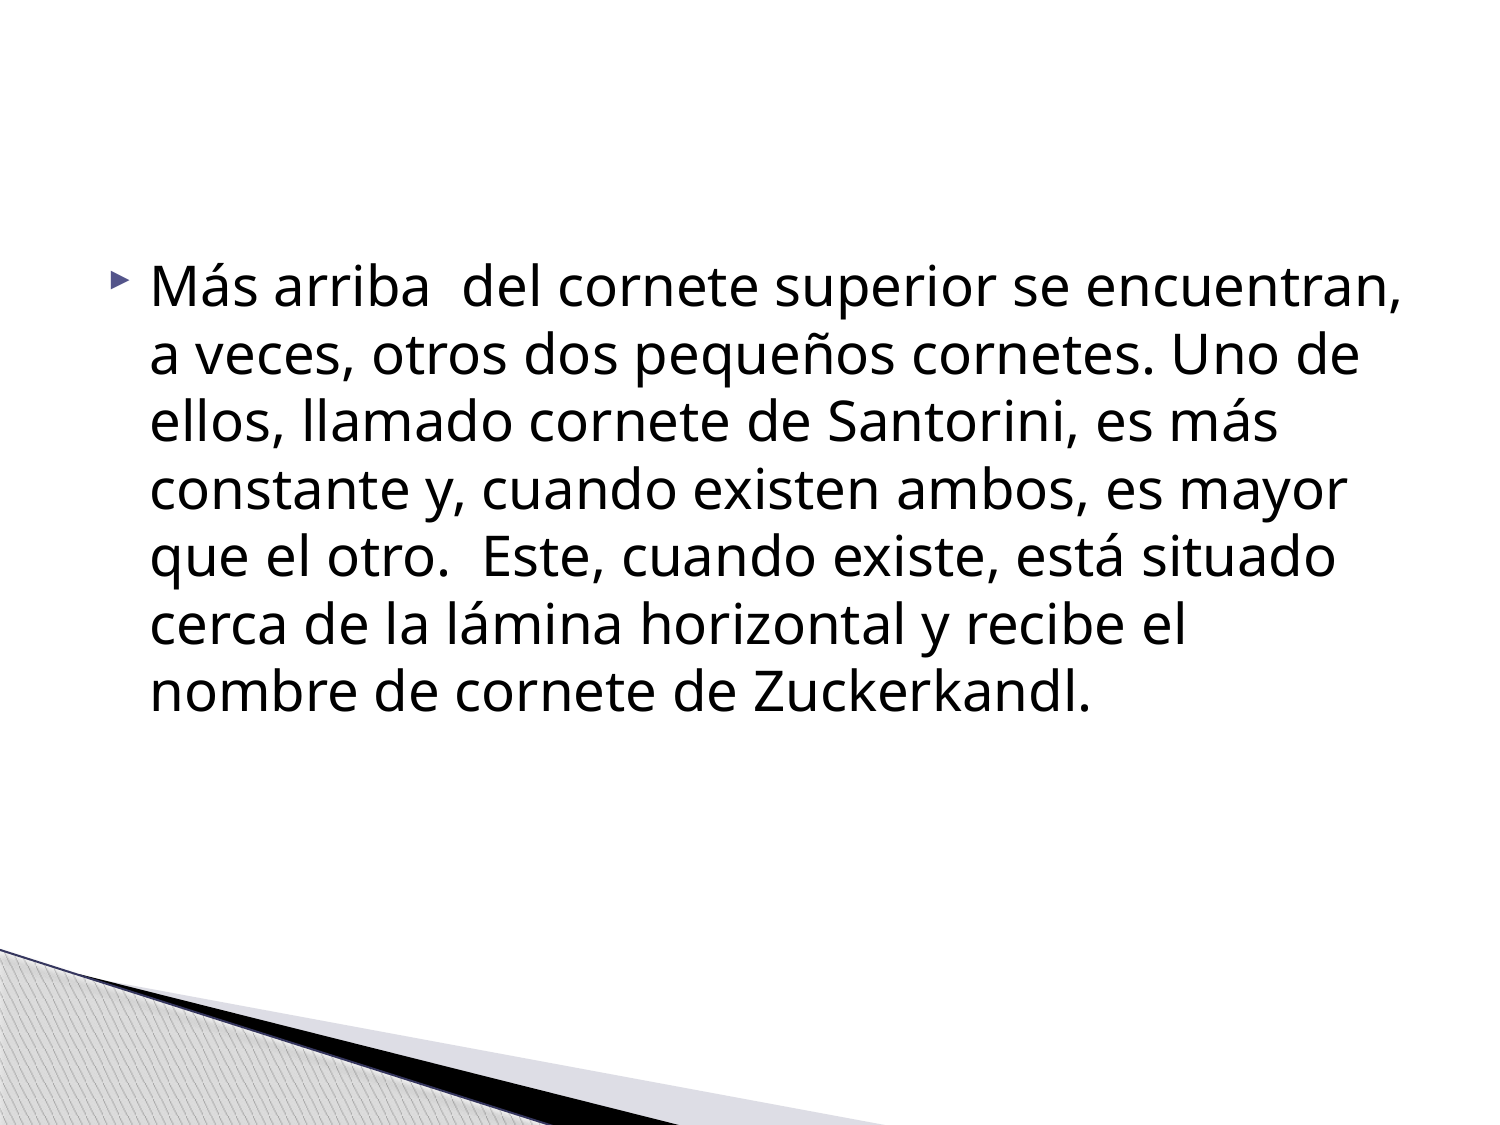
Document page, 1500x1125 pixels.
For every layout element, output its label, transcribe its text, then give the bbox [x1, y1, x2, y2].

list Más arriba del cornete superior se encuentran, a veces, otros dos pequeños cornetes. Uno de ellos, llamado cornete de Santorini, es más constante y, cuando existen ambos, es mayor que el otro. Este, cuando existe, está situado cerca de la lámina horizontal y recibe el nombre de cornete de Zuckerkandl. [75, 243, 1425, 986]
